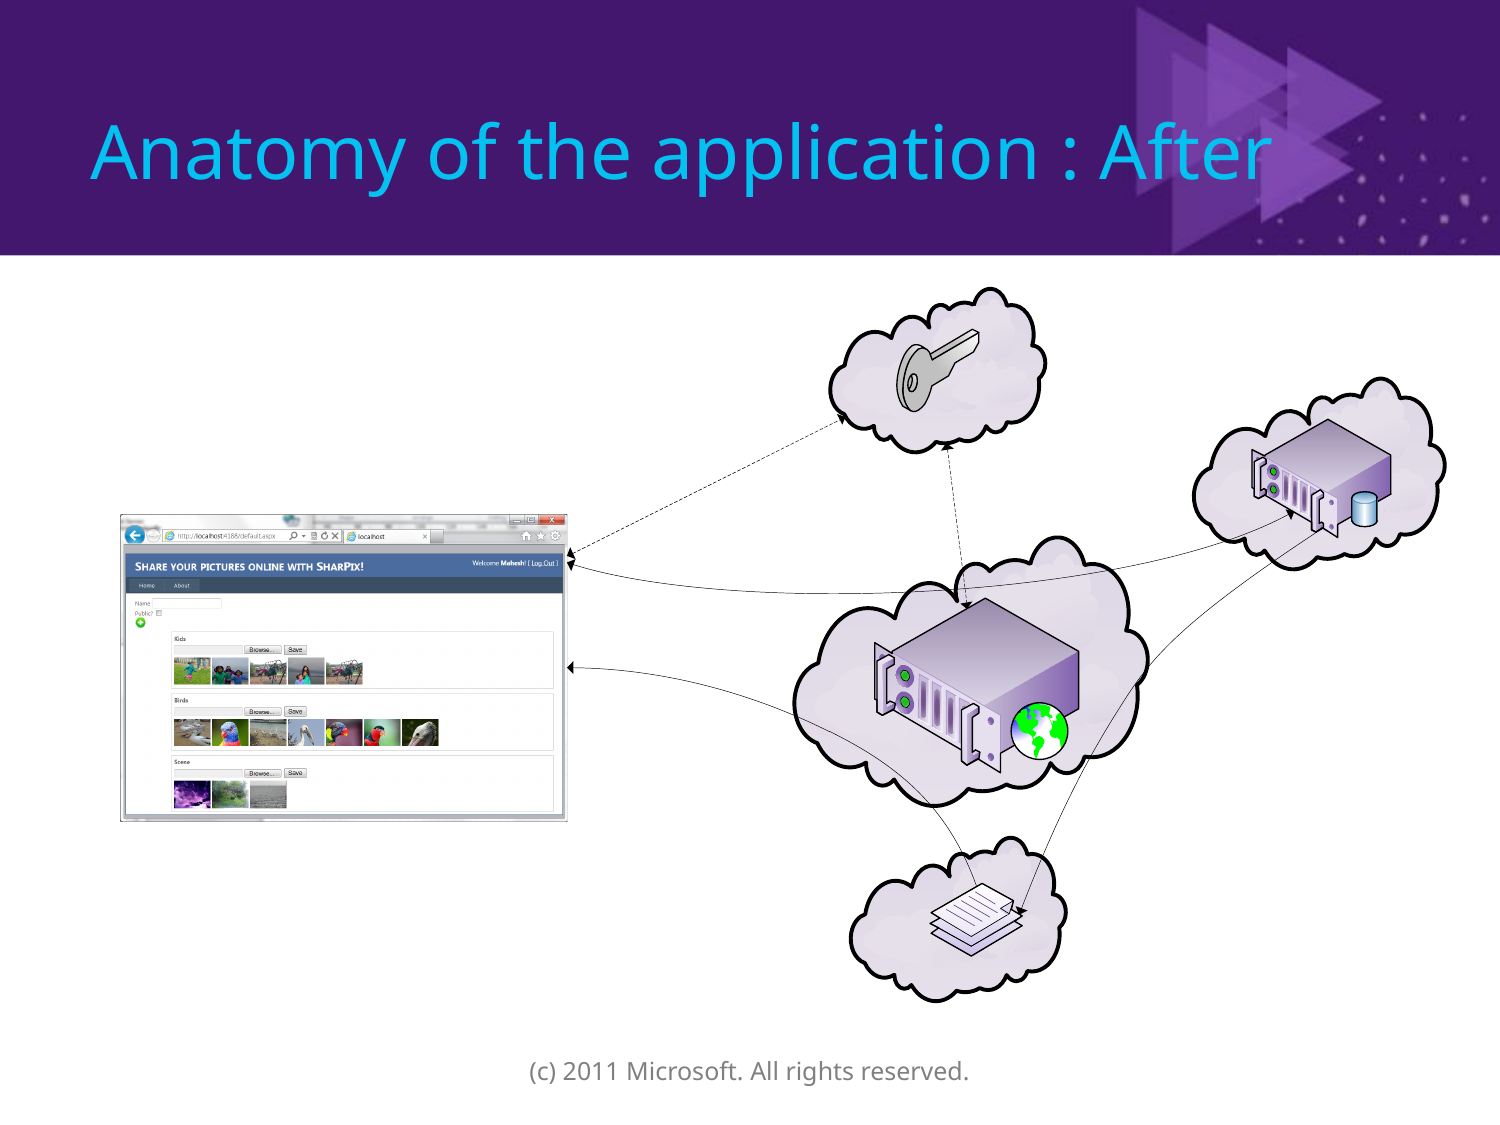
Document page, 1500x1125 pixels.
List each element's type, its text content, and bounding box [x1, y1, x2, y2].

picture [0, 0, 1500, 255]
title Anatomy of the application : After [75, 56, 1425, 244]
footer (c) 2011 Microsoft. All rights reserved. [512, 1042, 988, 1103]
picture [117, 284, 1450, 1006]
